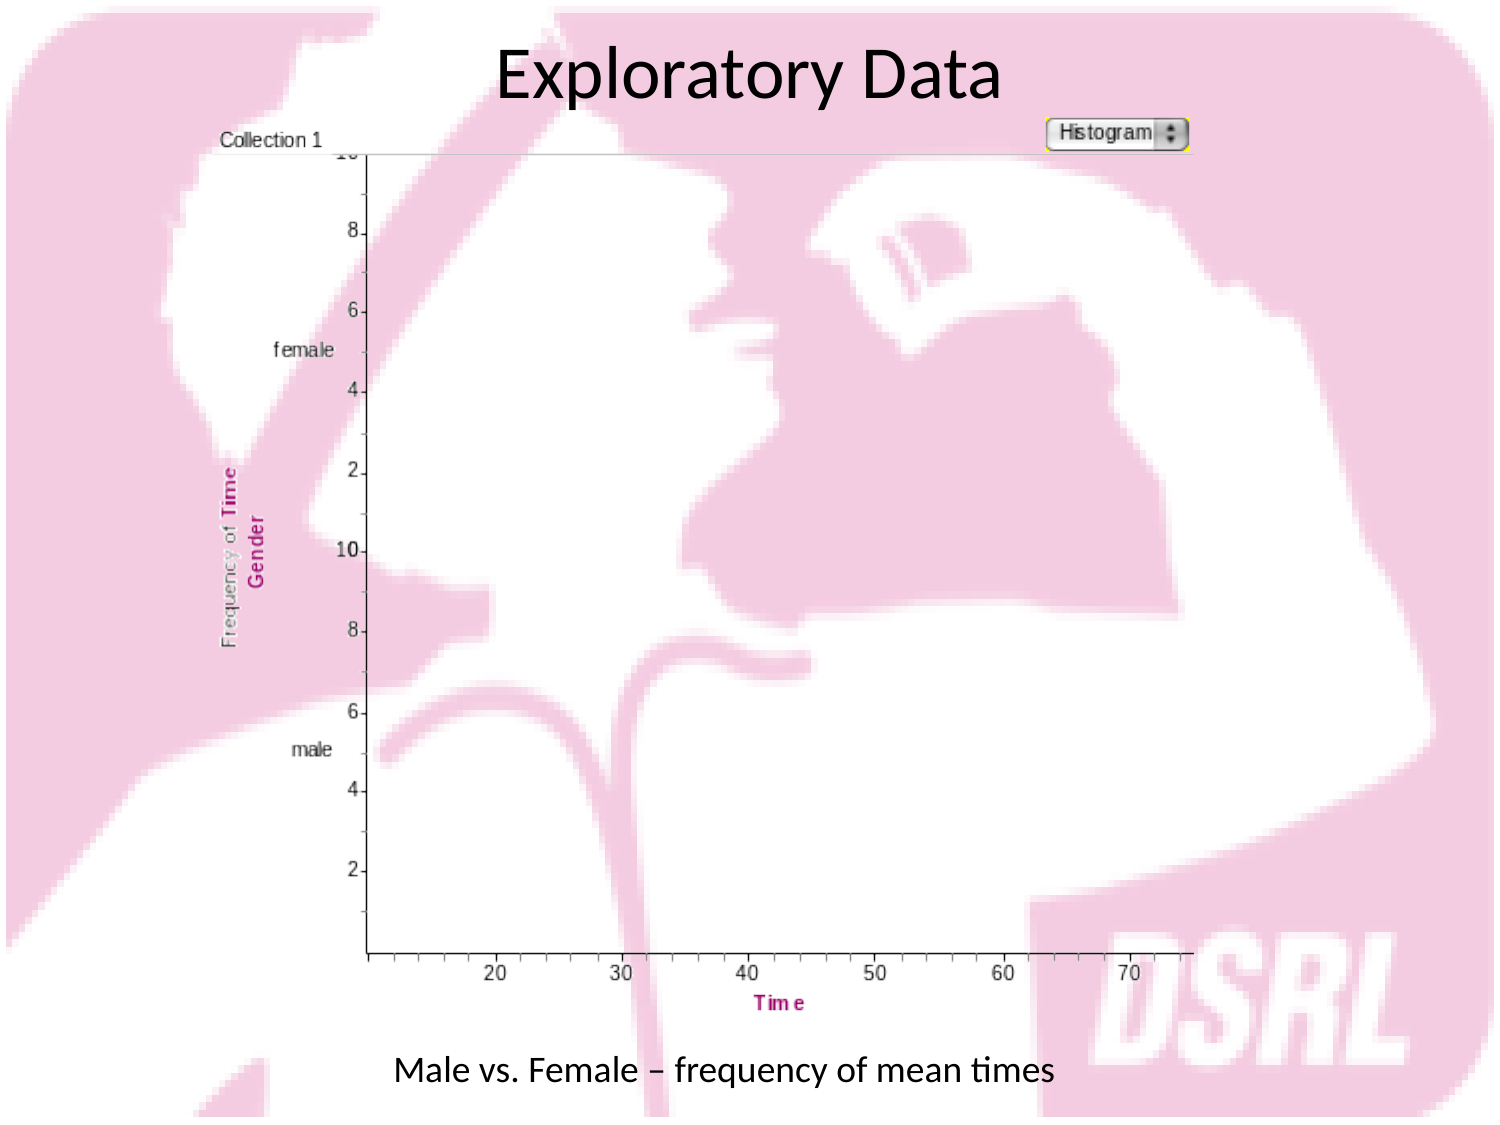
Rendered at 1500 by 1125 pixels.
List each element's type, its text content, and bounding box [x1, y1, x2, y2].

title Exploratory Data [75, 0, 1425, 163]
text_box Male vs. Female – frequency of mean times [378, 1037, 1072, 1098]
picture [212, 112, 1194, 1019]
